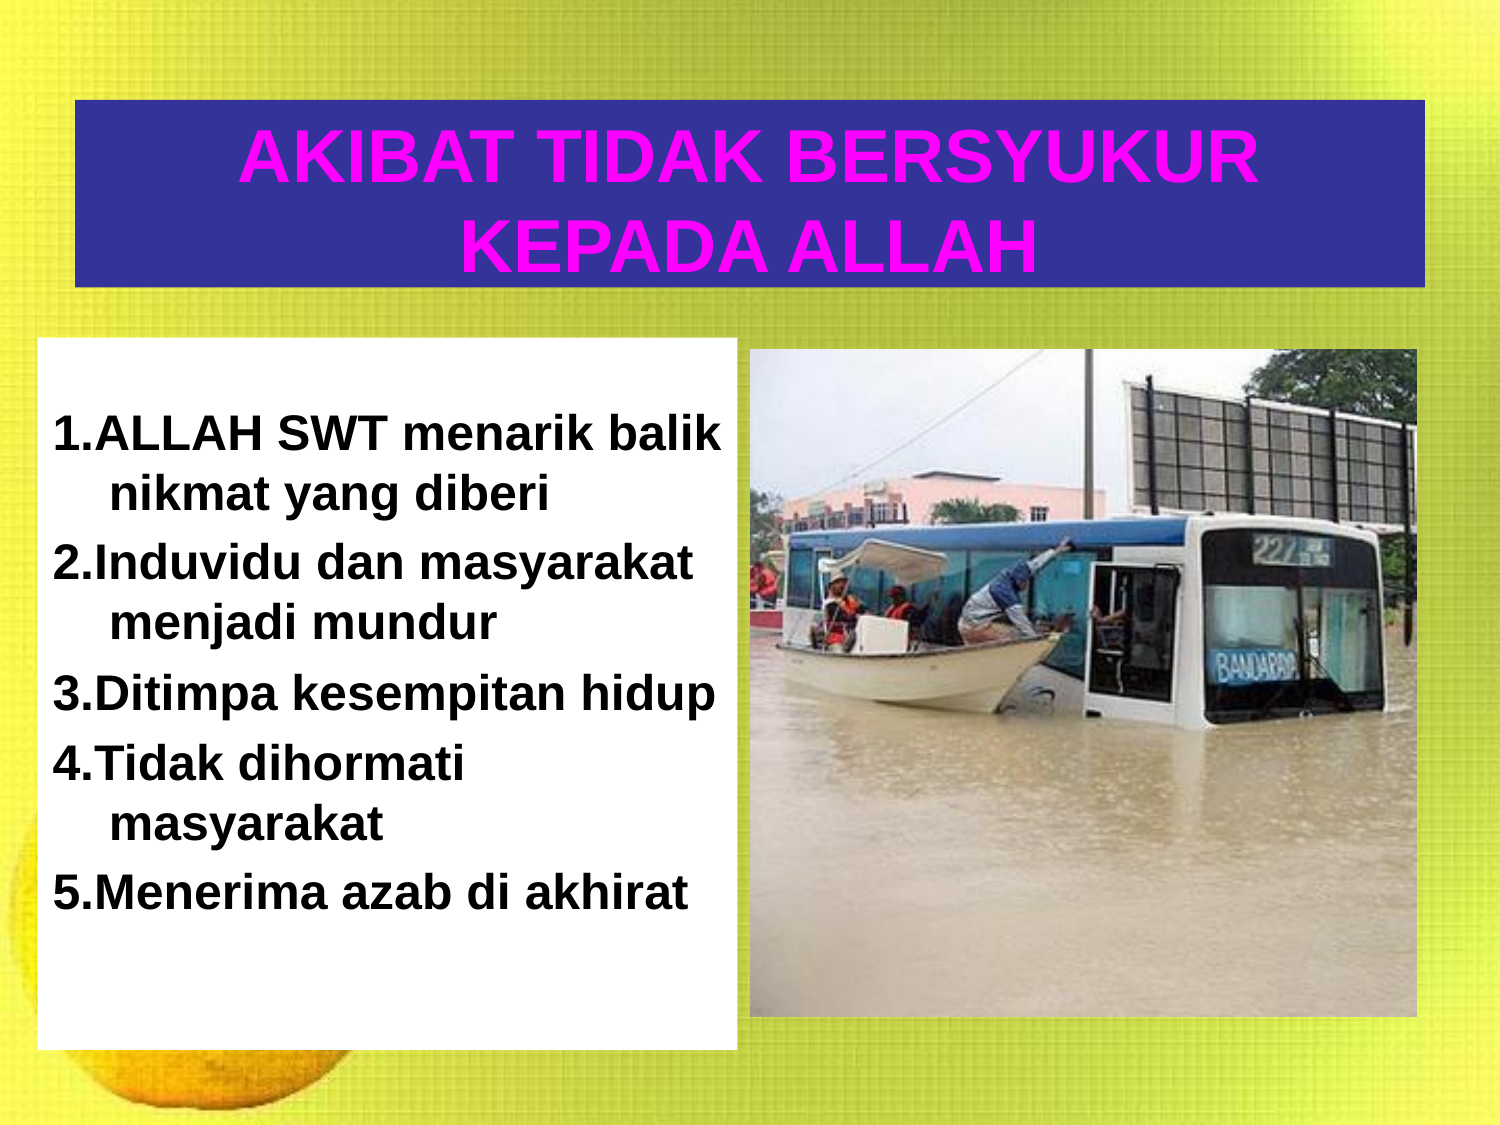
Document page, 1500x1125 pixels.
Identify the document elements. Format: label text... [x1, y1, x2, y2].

title AKIBAT TIDAK BERSYUKUR KEPADA ALLAH [75, 99, 1425, 288]
picture [0, 0, 1500, 1125]
list 1.ALLAH SWT menarik balik nikmat yang diberi 2.Induvidu dan masyarakat menjadi mundur 3.Ditimpa kesempitan hidup 4.Tidak dihormati masyarakat 5.Menerima azab di akhirat [37, 337, 738, 1050]
